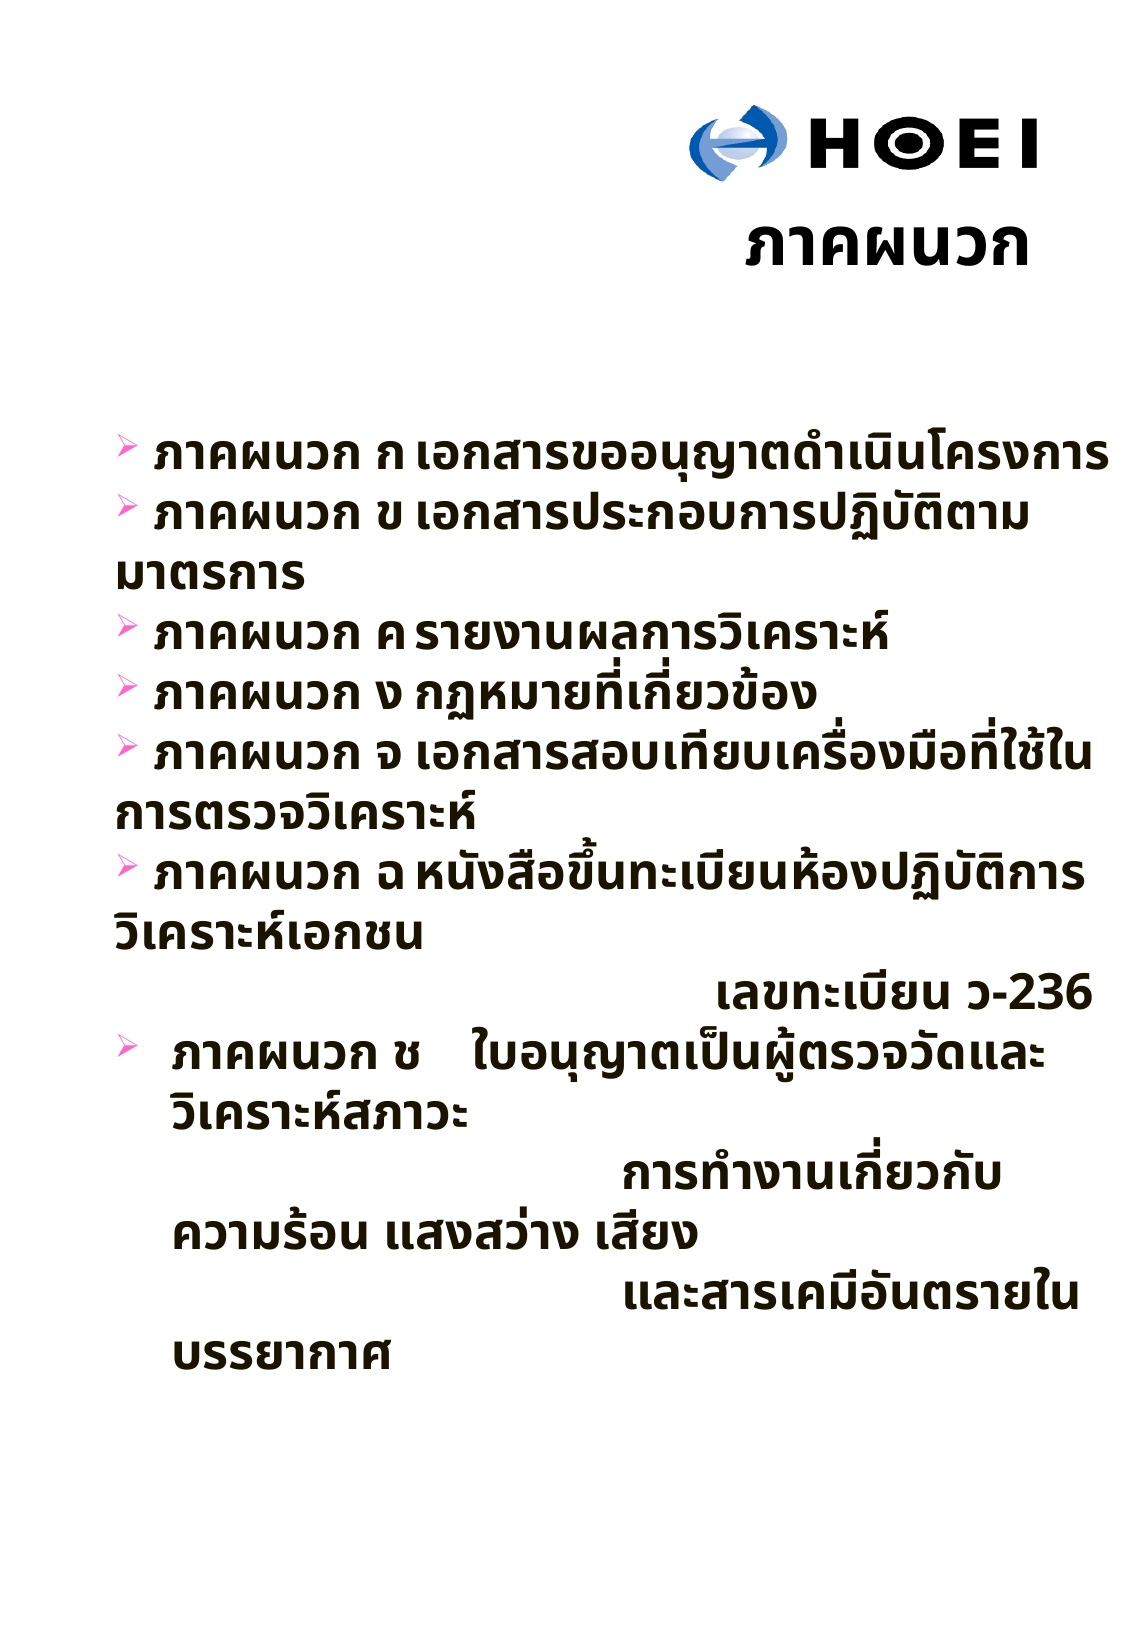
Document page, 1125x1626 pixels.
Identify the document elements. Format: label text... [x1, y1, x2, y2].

title ภาคผนวก [77, 86, 1048, 401]
text_box ภาคผนวก ก เอกสารขออนุญาตดำเนินโครงการ ภาคผนวก ข เอกสารประกอบการปฏิบัติตามมาตรการ ภาคผนวก ค รายงานผลการวิเคราะห์ ภาคผนวก ง กฏหมายที่เกี่ยวข้อง ภาคผนวก จ เอกสารสอบเทียบเครื่องมือที่ใช้ในการตรวจวิเคราะห์ ภาคผนวก ฉ หนังสือขึ้นทะเบียนห้องปฏิบัติการวิเคราะห์เอกชน เลขทะเบียน ว-236 ภาคผนวก ช ใบอนุญาตเป็นผู้ตรวจวัดและวิเคราะห์สภาวะ การทำงานเกี่ยวกับความร้อน แสงสว่าง เสียง และสารเคมีอันตรายในบรรยากาศ [99, 412, 1125, 1625]
picture [687, 103, 1038, 183]
